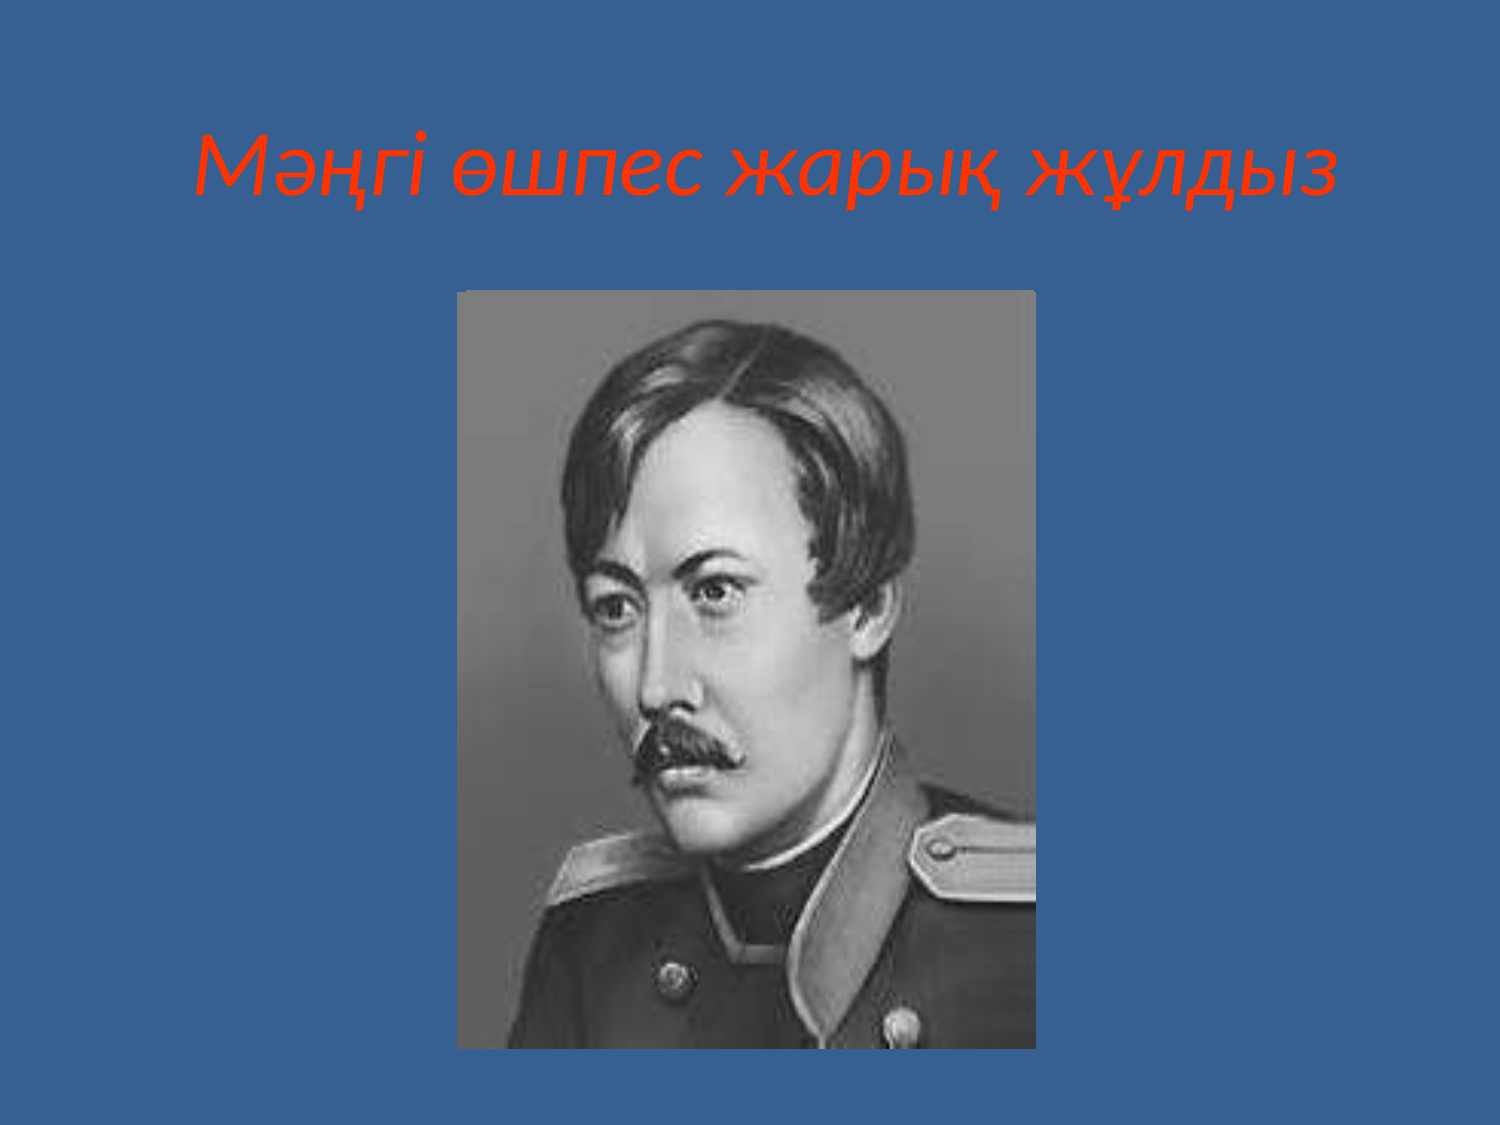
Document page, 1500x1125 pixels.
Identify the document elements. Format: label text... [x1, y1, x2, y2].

title Мәңгі өшпес жарық жұлдыз [74, 44, 1426, 233]
picture [456, 292, 1037, 1050]
